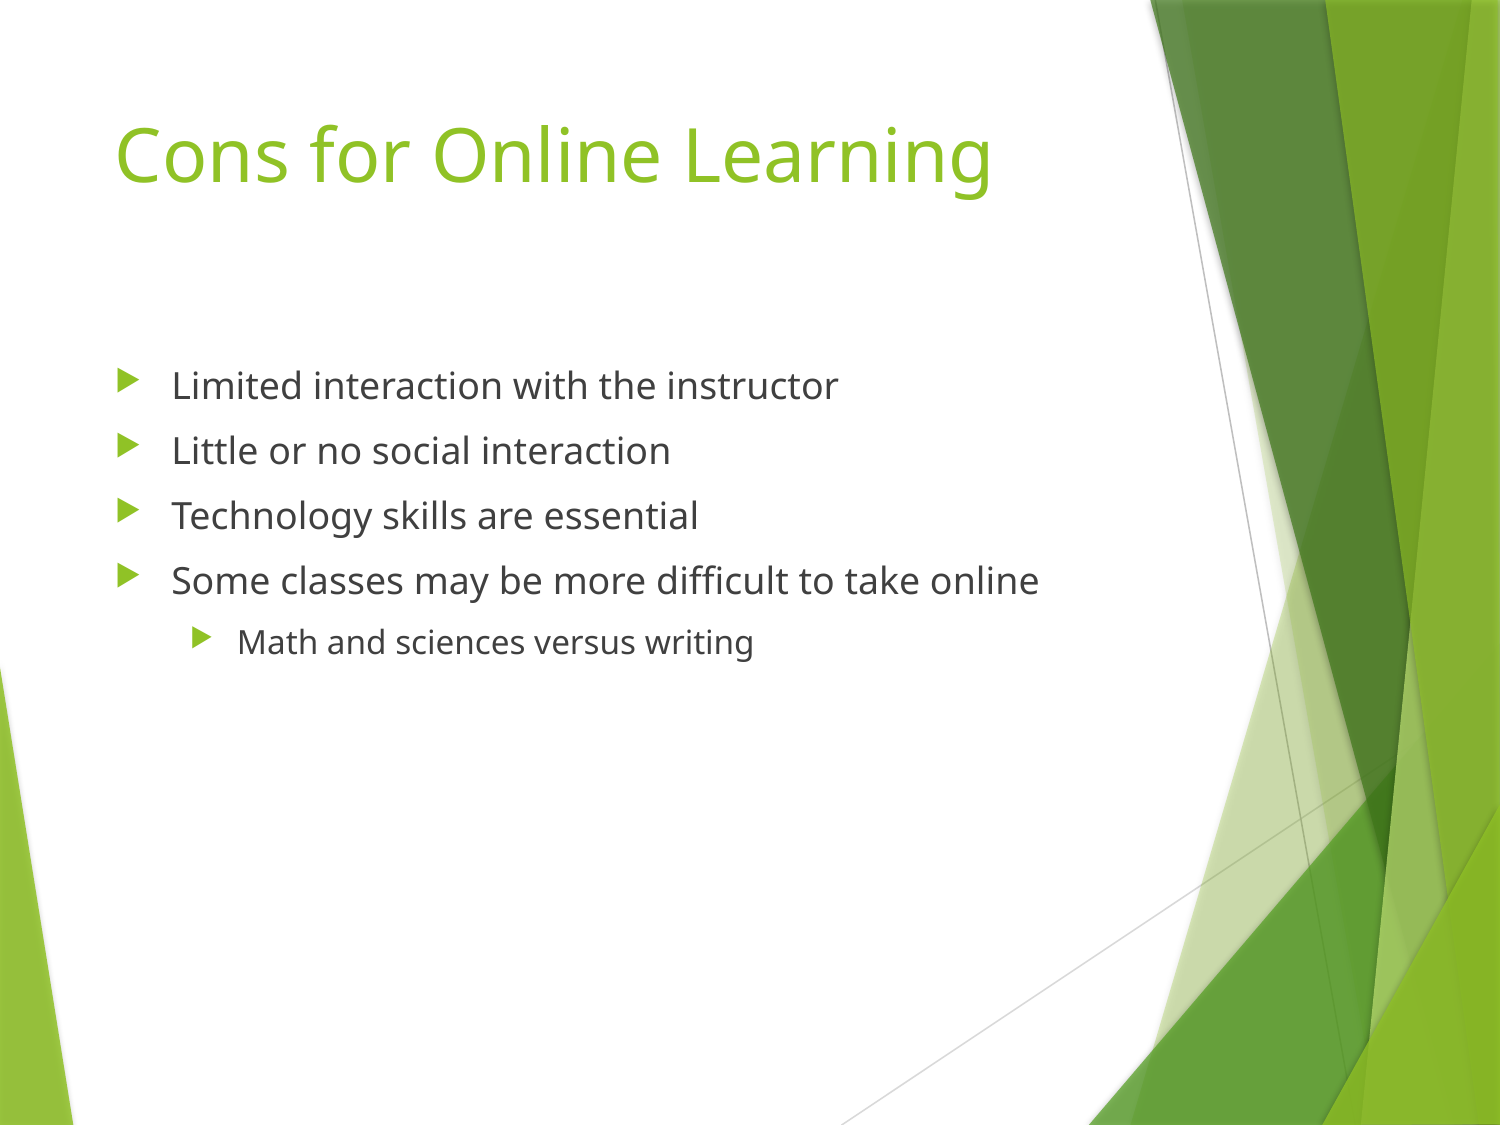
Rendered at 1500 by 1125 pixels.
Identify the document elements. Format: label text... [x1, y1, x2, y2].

title Cons for Online Learning [99, 99, 1142, 317]
list Limited interaction with the instructor Little or no social interaction Technology skills are essential Some classes may be more difficult to take online Math and sciences versus writing [99, 354, 1142, 992]
